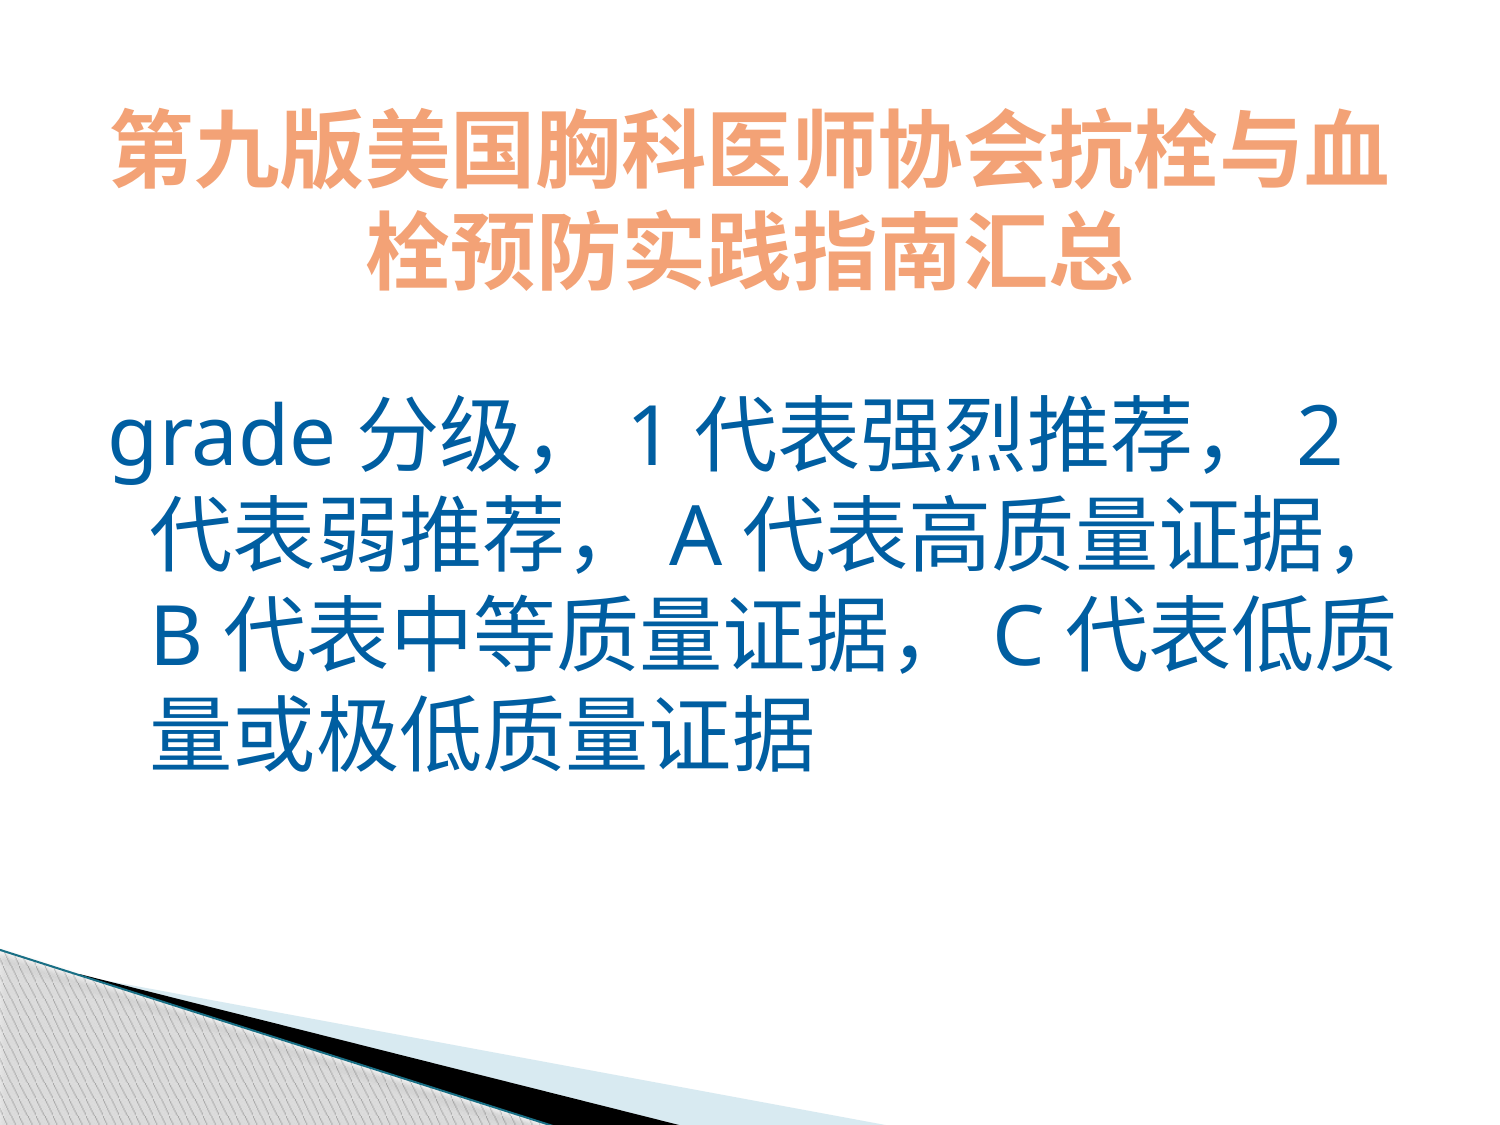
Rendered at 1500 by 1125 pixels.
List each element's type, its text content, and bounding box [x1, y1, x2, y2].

title 第九版美国胸科医师协会抗栓与血栓预防实践指南汇总 [75, 45, 1425, 352]
list grade分级，1代表强烈推荐，2代表弱推荐，A代表高质量证据，B代表中等质量证据，C代表低质量或极低质量证据 [74, 374, 1426, 986]
